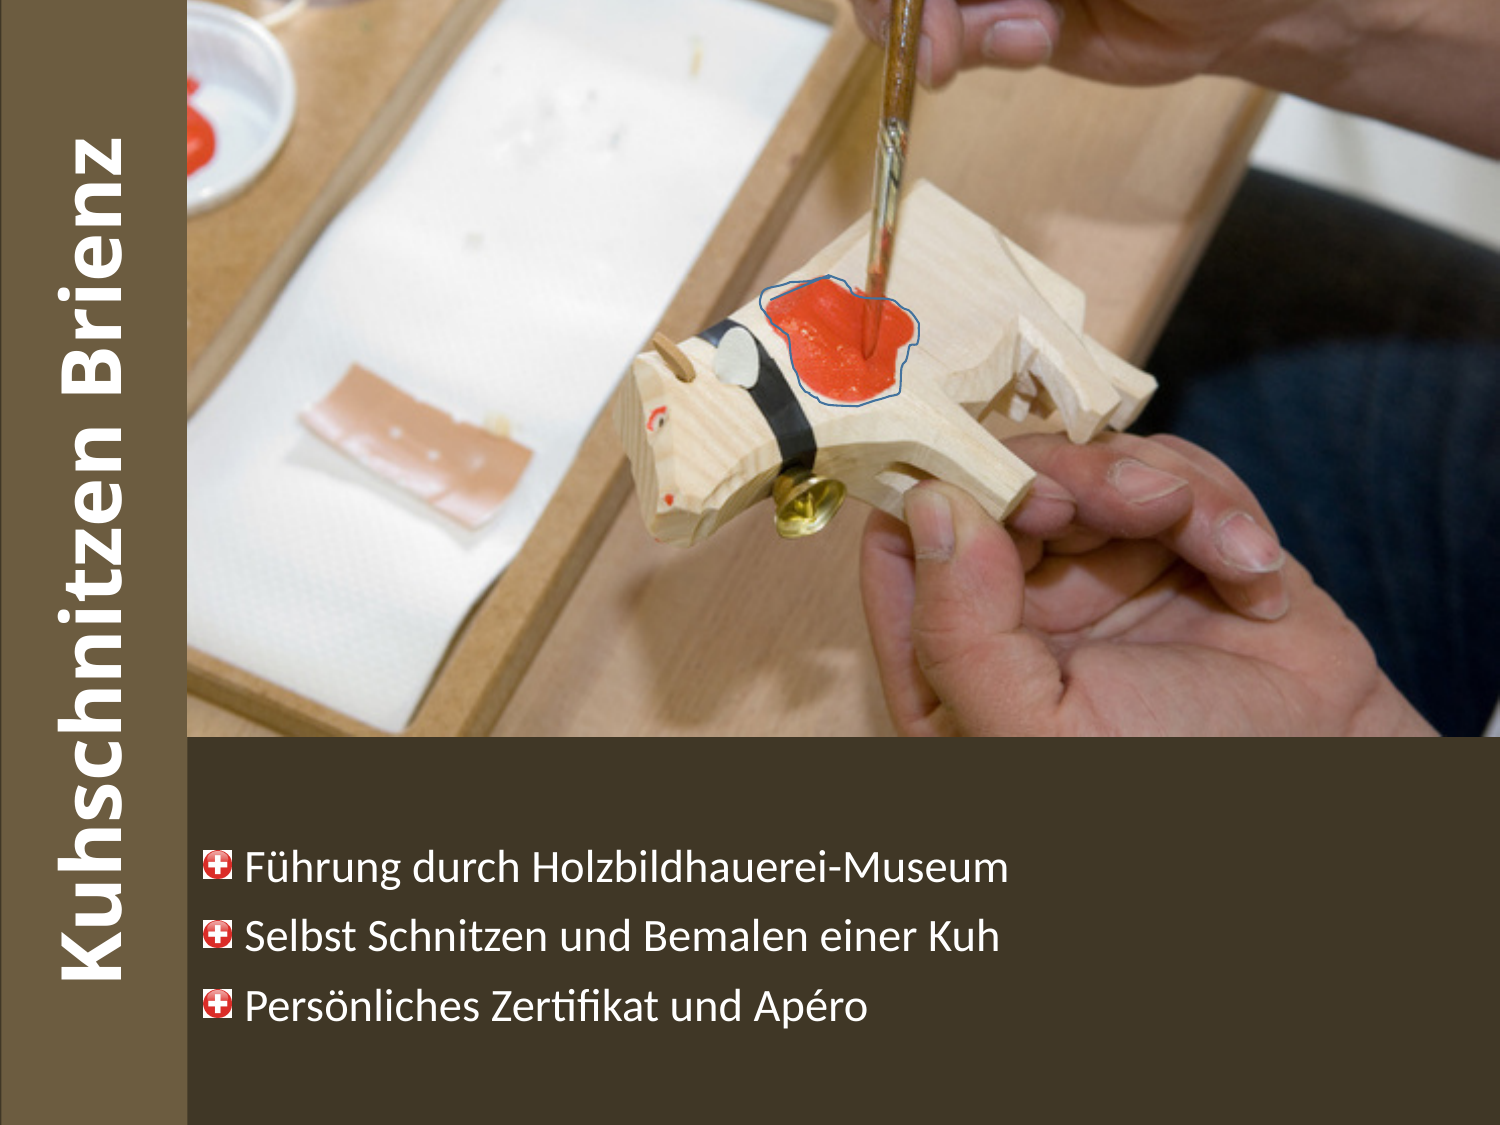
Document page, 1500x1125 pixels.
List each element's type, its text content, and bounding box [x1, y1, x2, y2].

list Führung durch Holzbildhauerei-Museum Selbst Schnitzen und Bemalen einer Kuh Persönliches Zertifikat und Apéro [188, 834, 1500, 1041]
title Kuhschnitzen Brienz [1, 0, 188, 1125]
picture [187, 0, 1500, 737]
